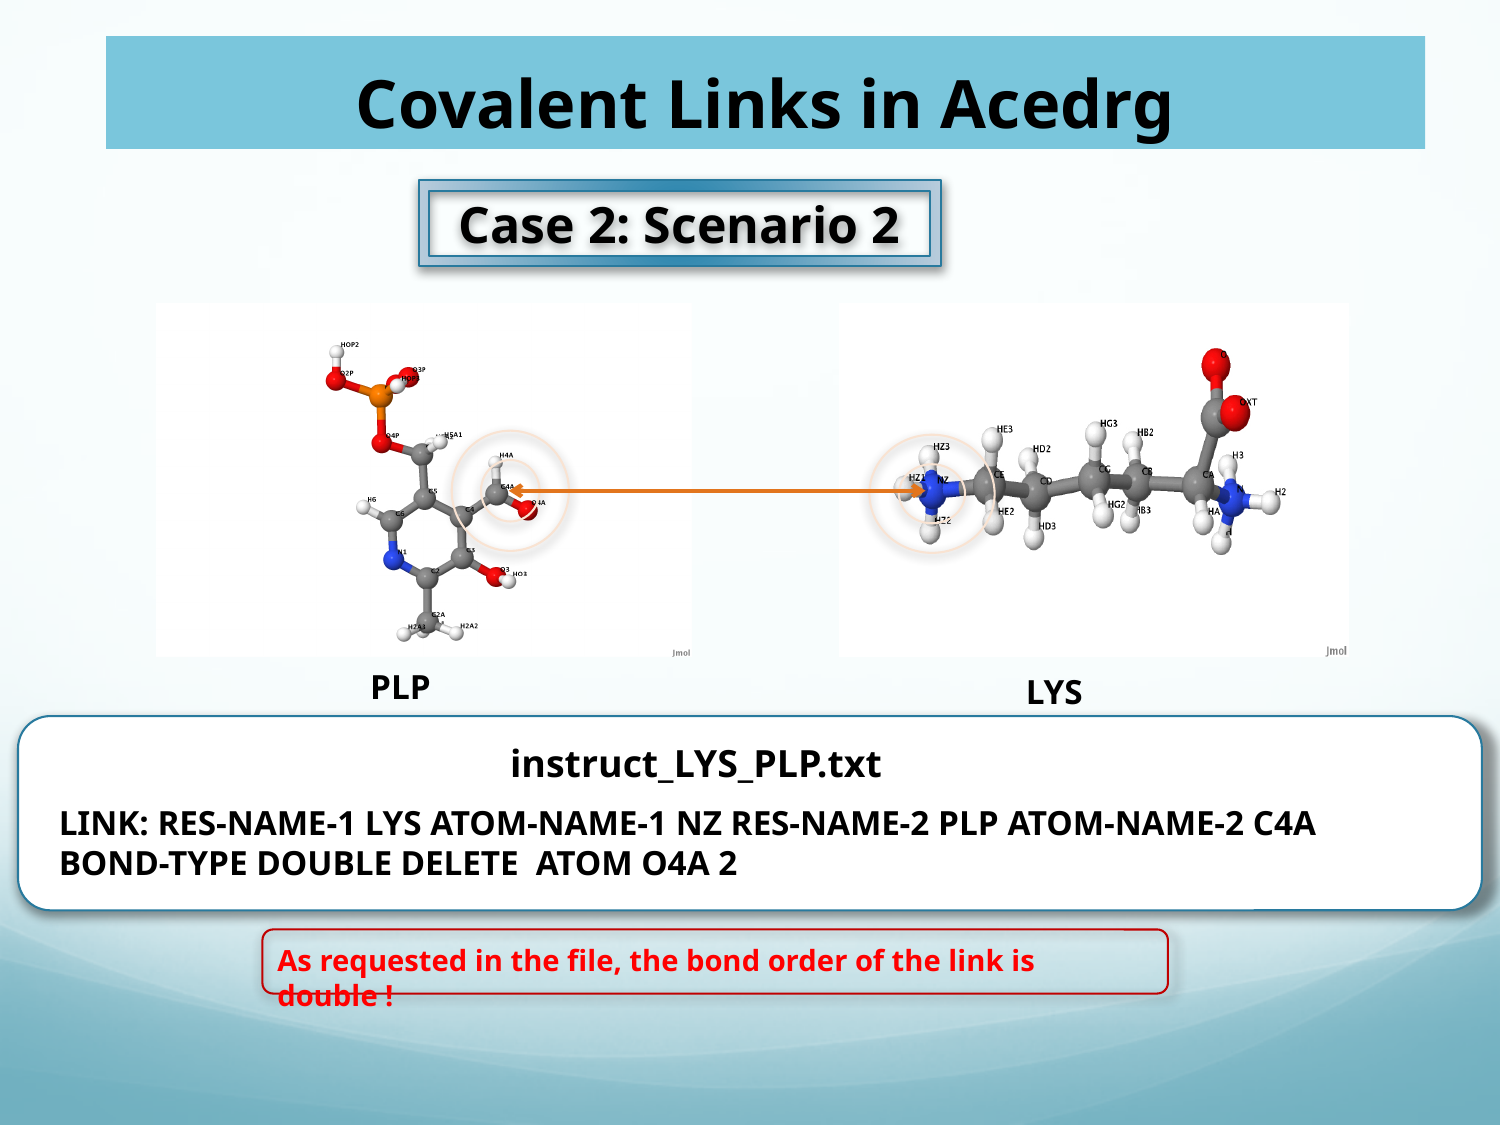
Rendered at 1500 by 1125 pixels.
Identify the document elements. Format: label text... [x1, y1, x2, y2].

text_box [262, 928, 1169, 988]
text_box Covalent Links in Acedrg [106, 36, 1426, 149]
picture [838, 303, 1349, 657]
text_box PLP [304, 672, 497, 712]
text_box instruct_LYS_PLP.txt [376, 733, 1016, 793]
picture [156, 303, 692, 657]
text_box Case 2: Scenario 2 [418, 179, 942, 267]
text_box LINK: RES-NAME-1 LYS ATOM-NAME-1 NZ RES-NAME-2 PLP ATOM-NAME-2 C4A BOND-TYPE DOUBLE DELETE ATOM O4A 2 [44, 795, 1426, 890]
text_box LYS [940, 672, 1168, 712]
text_box [16, 715, 1483, 912]
text_box As requested in the file, the bond order of the link is double ! [262, 935, 1168, 1021]
